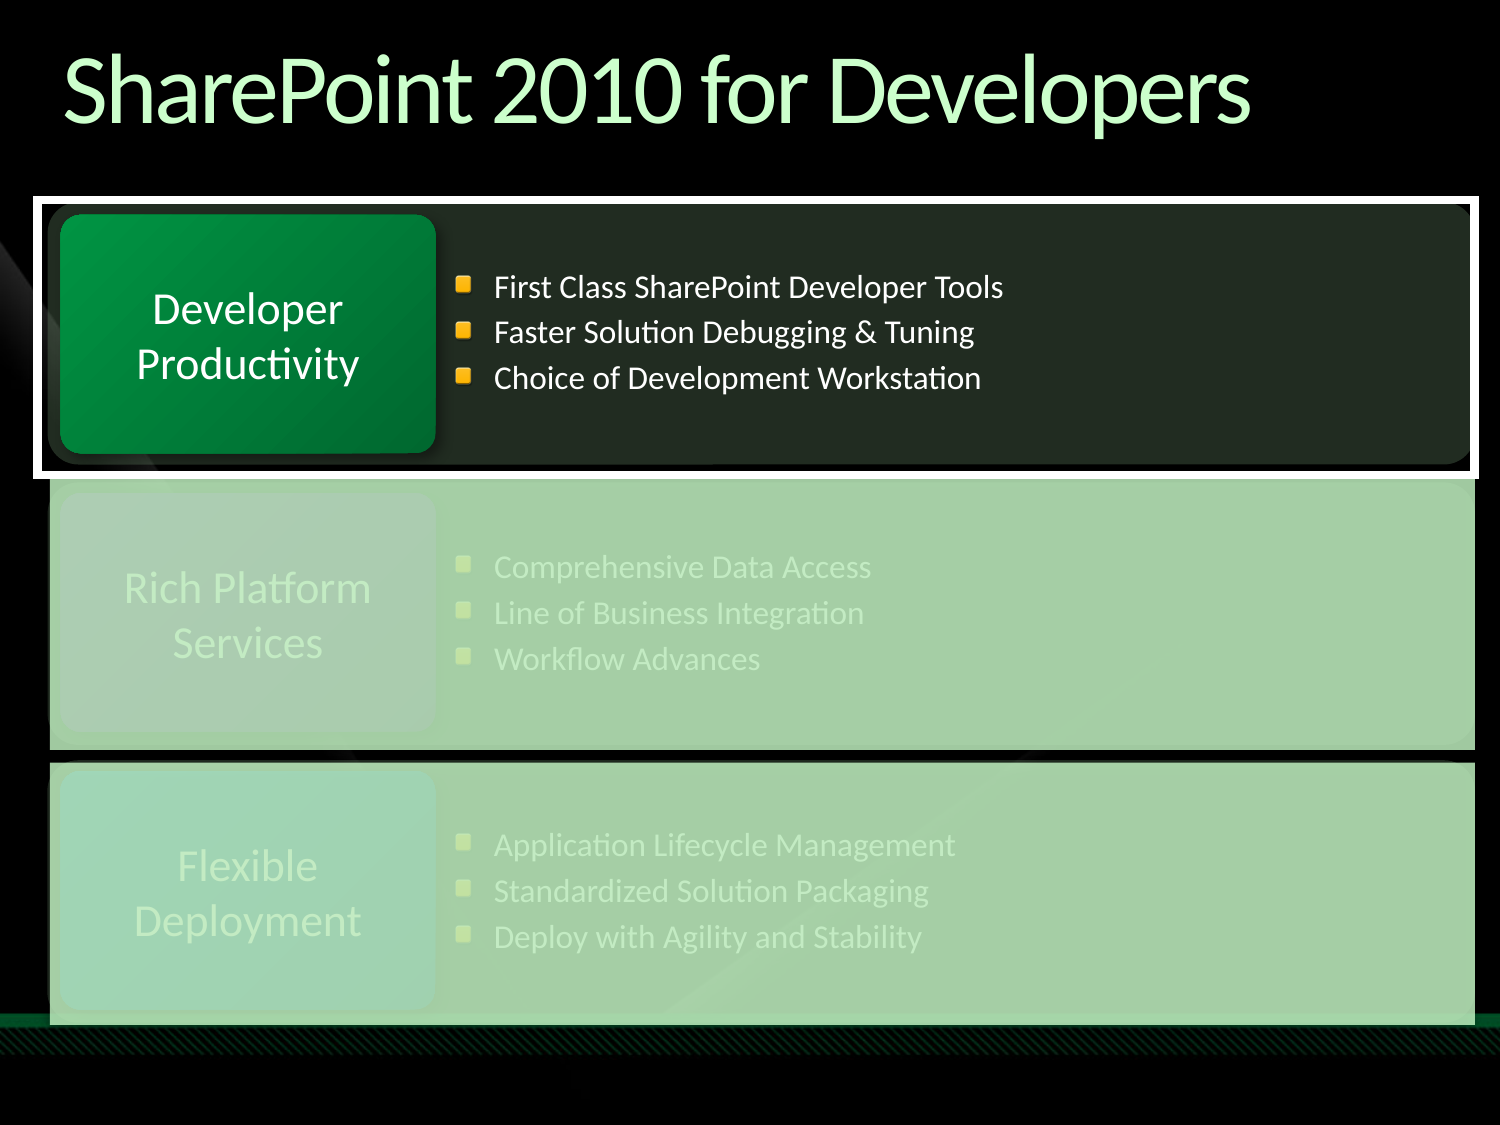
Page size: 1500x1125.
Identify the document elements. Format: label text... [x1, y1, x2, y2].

text_box [49, 479, 1475, 750]
title SharePoint 2010 for Developers [62, 37, 1438, 147]
text_box [33, 196, 1479, 479]
picture [0, 0, 1500, 1125]
text_box [49, 762, 1475, 1025]
